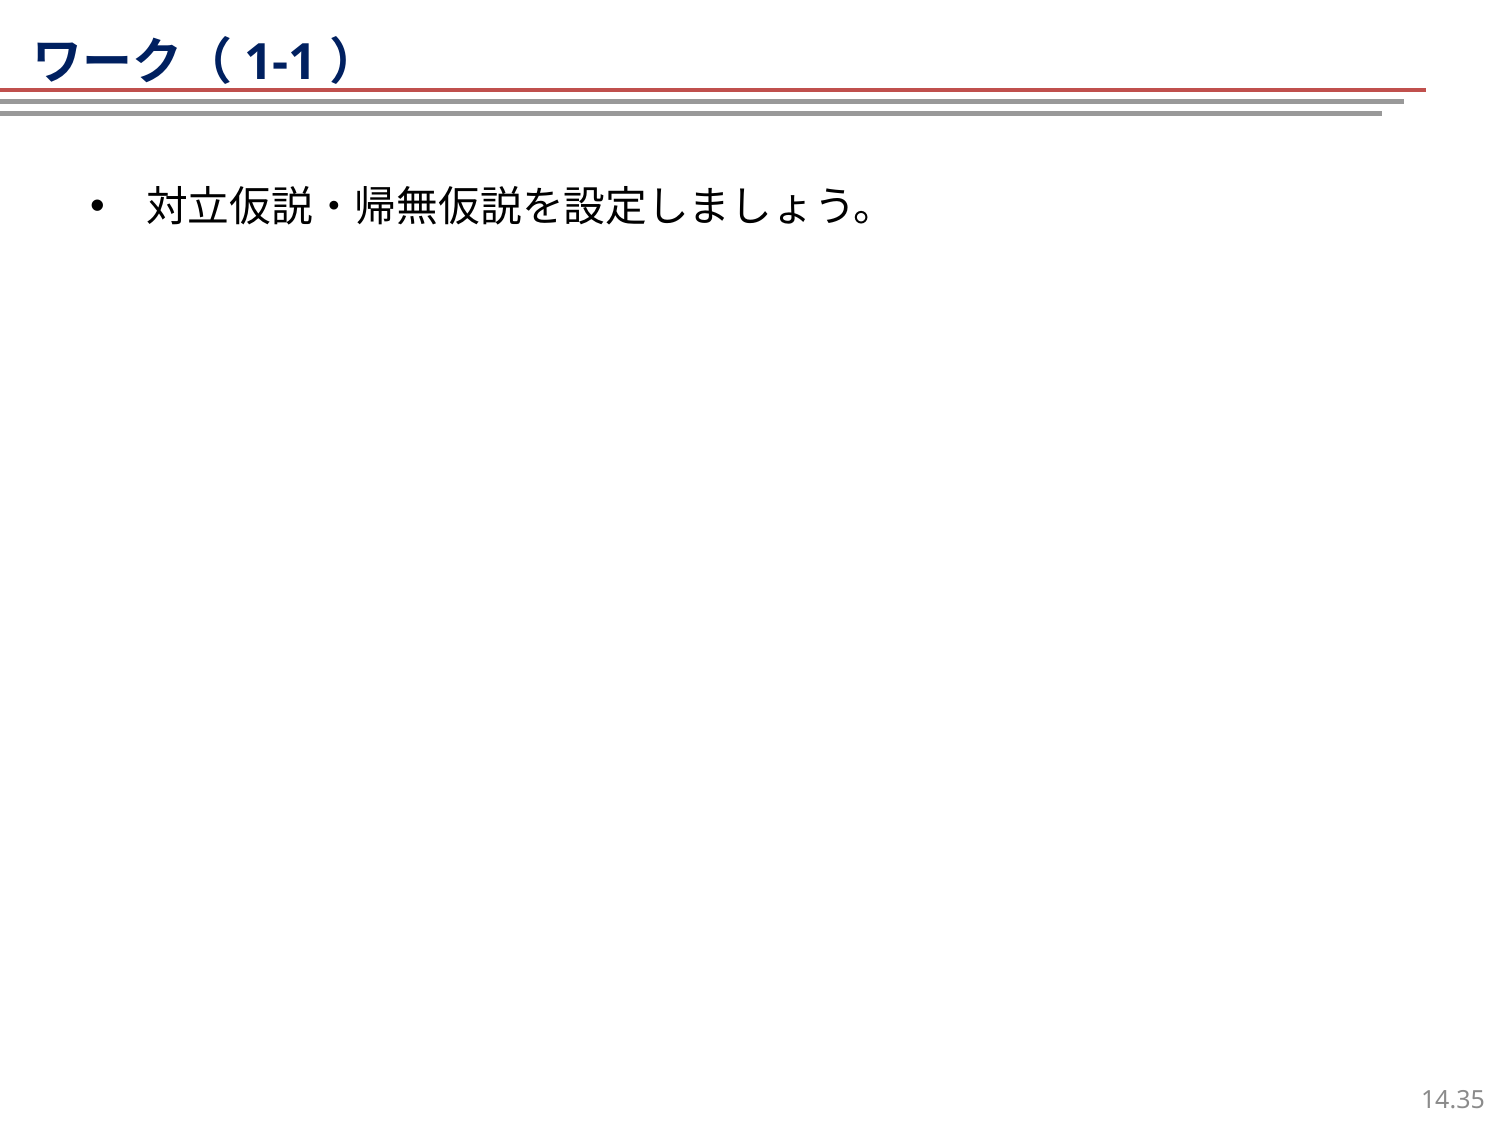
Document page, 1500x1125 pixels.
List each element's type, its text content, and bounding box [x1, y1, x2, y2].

slide_number 34 [1381, 1065, 1500, 1125]
list 対立仮説・帰無仮説を設定しましょう。 [75, 172, 1425, 916]
text_box ワーク（1-1） [17, 21, 1459, 151]
